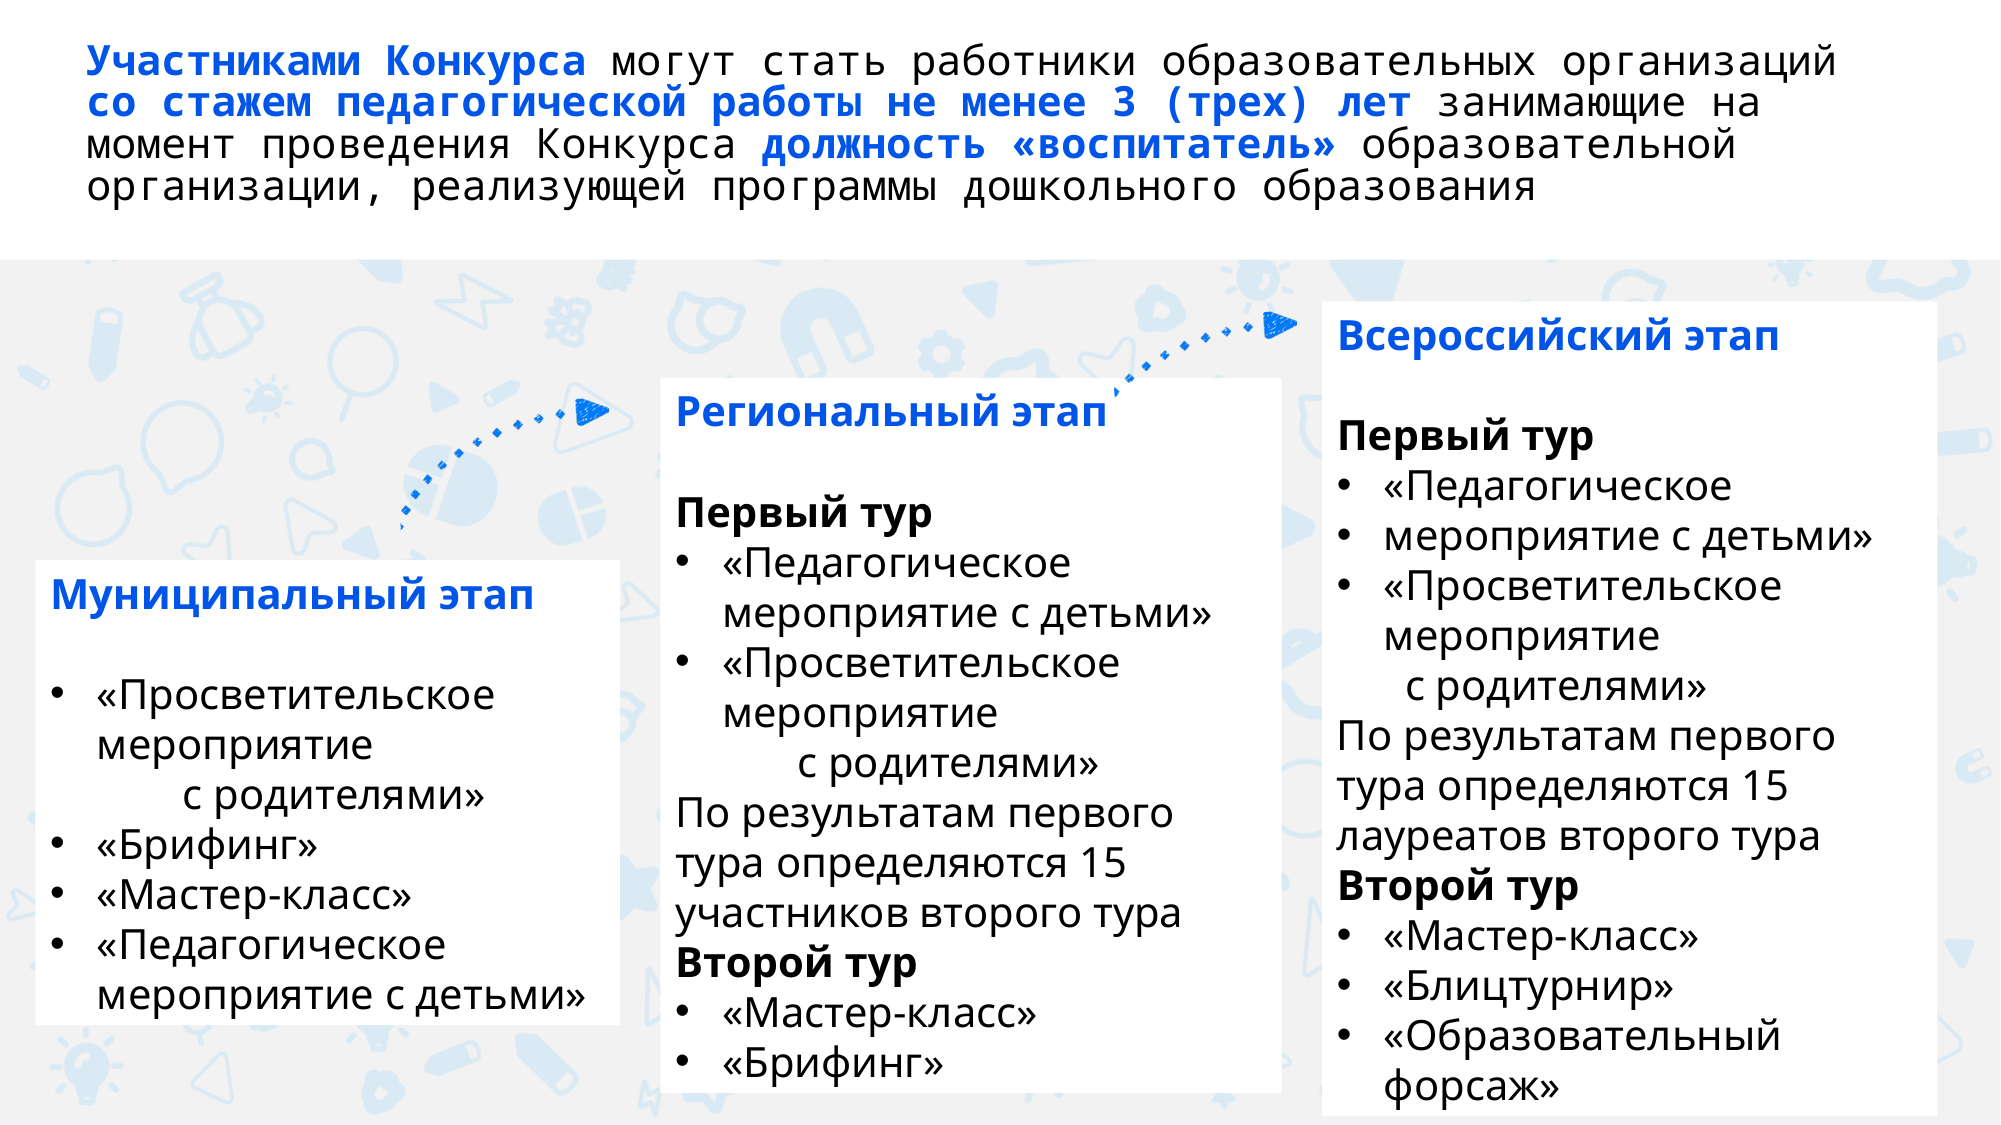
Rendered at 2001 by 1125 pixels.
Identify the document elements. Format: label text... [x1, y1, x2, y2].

picture [0, 0, 2001, 1125]
text_box [0, 0, 2000, 261]
text_box Региональный этап Первый тур «Педагогическое мероприятие с детьми» «Просветительское мероприятие с родителями» По результатам первого тура определяются 15 участников второго тура Второй тур «Мастер-класс» «Брифинг» [660, 377, 1282, 1093]
text_box Муниципальный этап «Просветительское мероприятие с родителями» «Брифинг» «Мастер-класс» «Педагогическое мероприятие с детьми» [35, 560, 620, 1026]
text_box Участниками Конкурса могут стать работники образовательных организаций со стажем педагогической работы не менее 3 (трех) лет занимающие на момент проведения Конкурса должность «воспитатель» образовательной организации, реализующей программы дошкольного образования [71, 34, 1902, 216]
text_box Всероссийский этап Первый тур «Педагогическое мероприятие с детьми» «Просветительское мероприятие с родителями» По результатам первого тура определяются 15 лауреатов второго тура Второй тур «Мастер-класс» «Блицтурнир» «Образовательный форсаж» [1322, 301, 1938, 1117]
